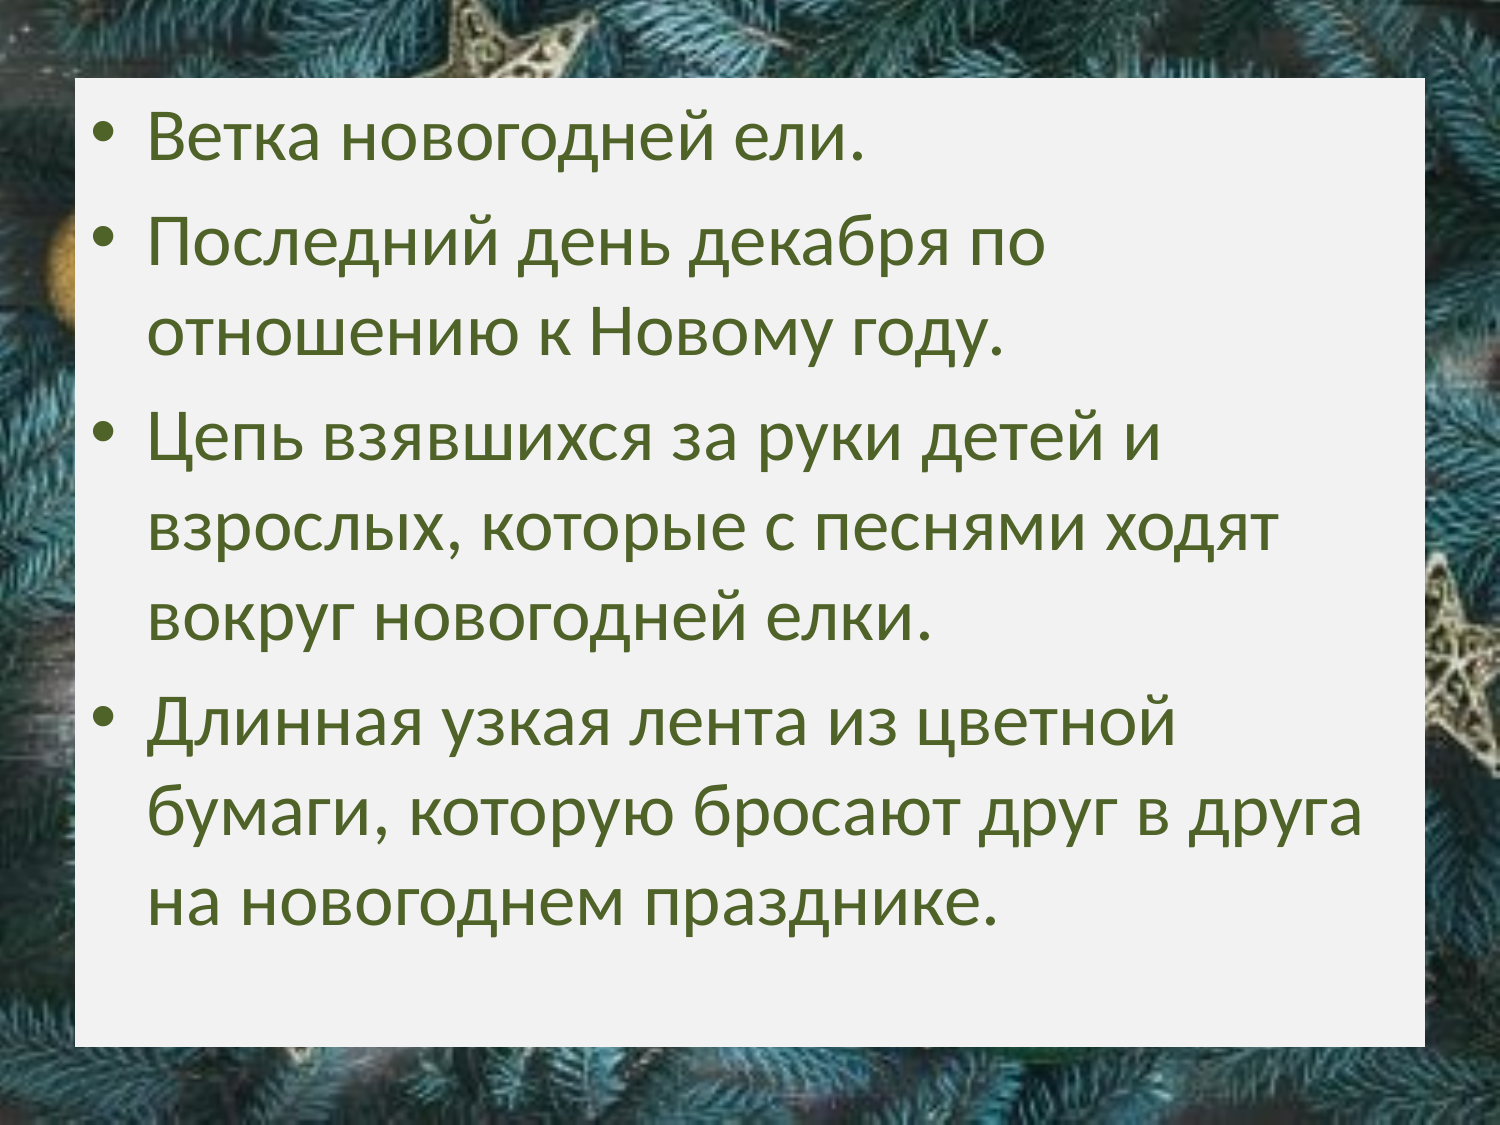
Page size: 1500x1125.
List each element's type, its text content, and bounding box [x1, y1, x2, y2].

picture [0, 0, 1500, 1125]
list Ветка новогодней ели. Последний день декабря по отношению к Новому году. Цепь взявшихся за руки детей и взрослых, которые с песнями ходят вокруг новогодней елки. Длинная узкая лента из цветной бумаги, которую бросают друг в друга на новогоднем празднике. [75, 78, 1425, 1047]
